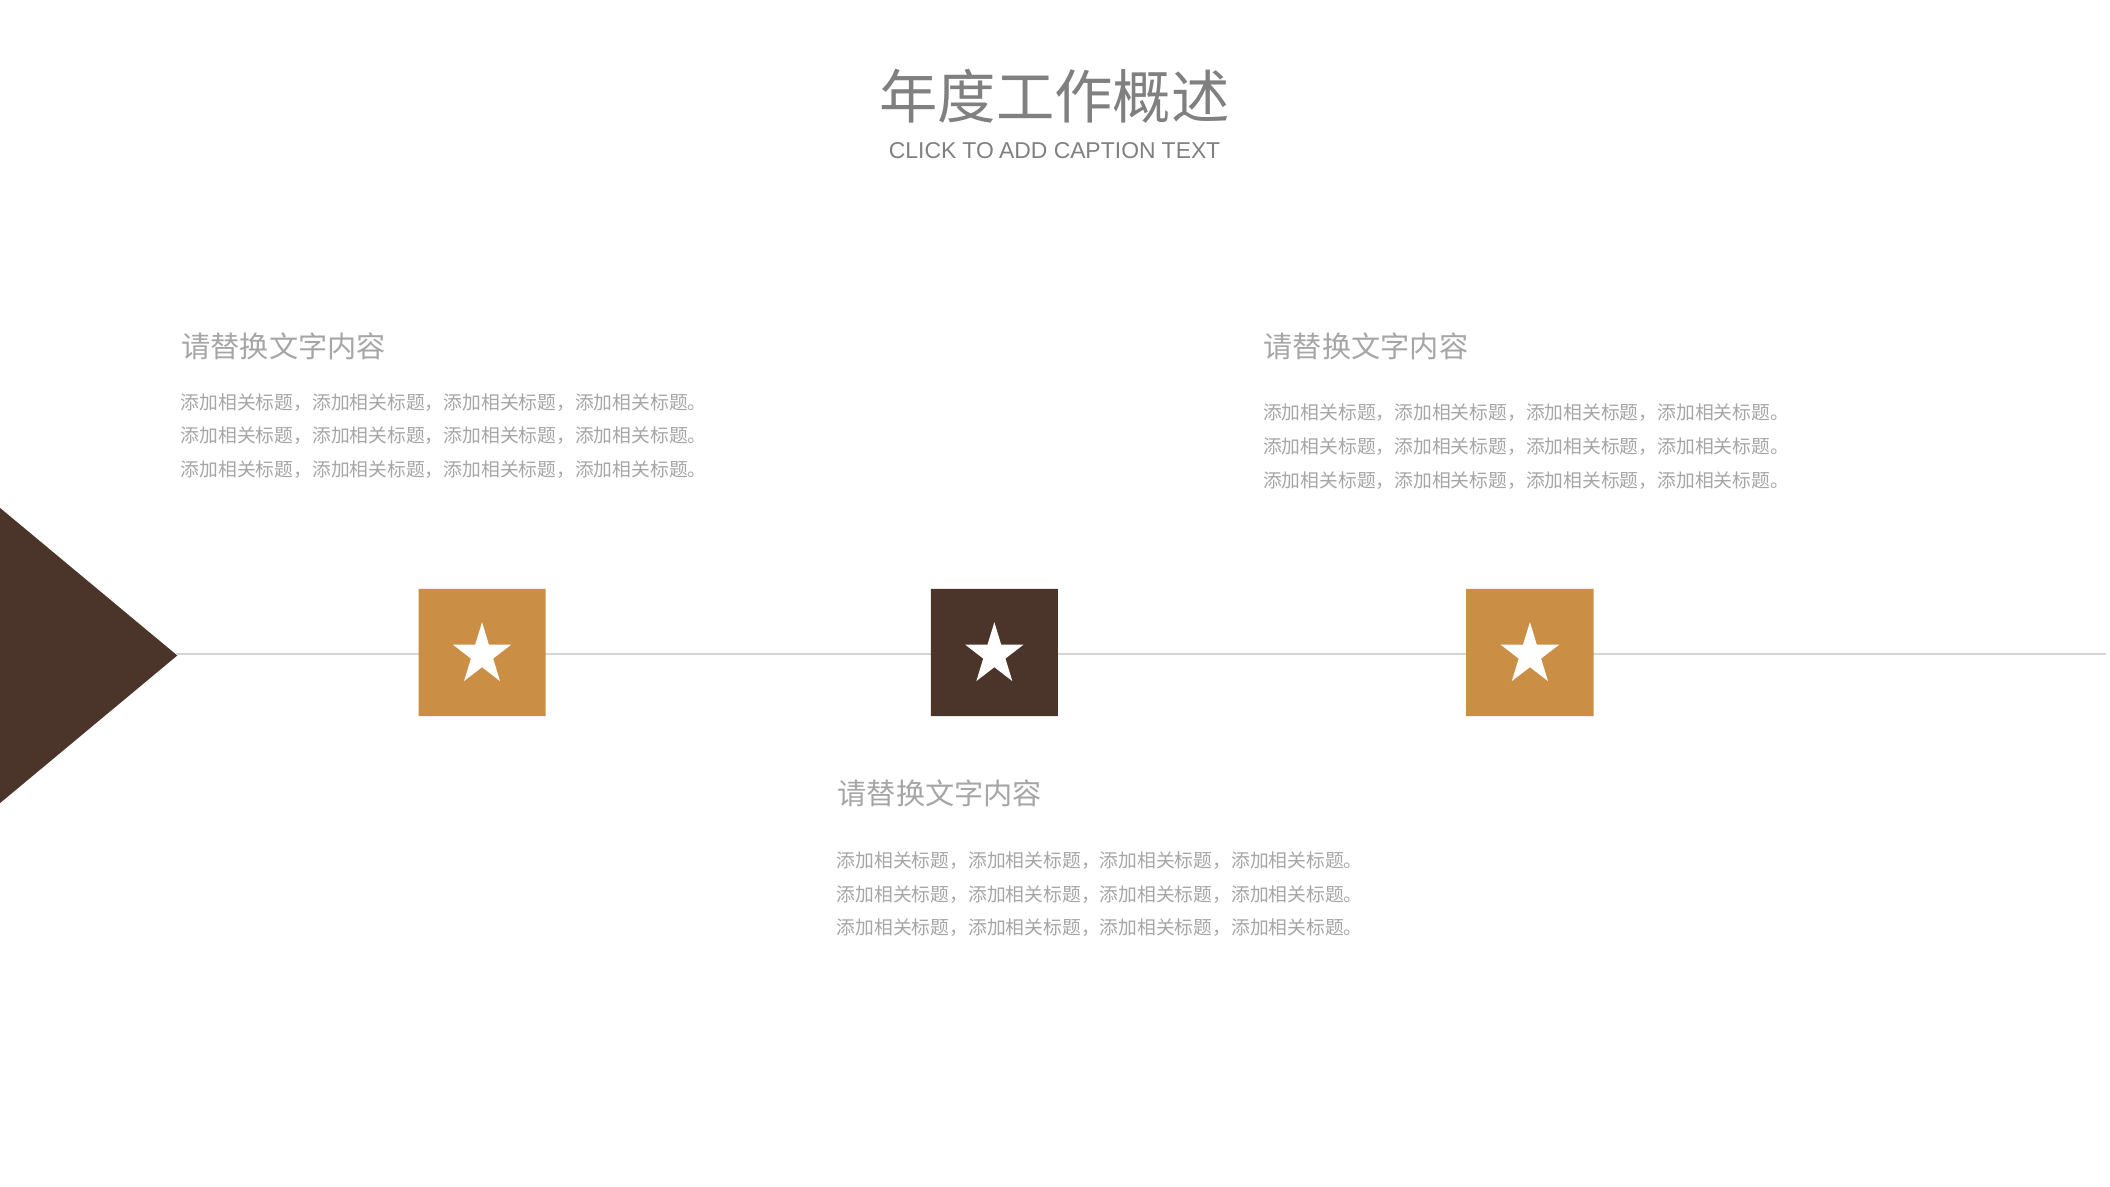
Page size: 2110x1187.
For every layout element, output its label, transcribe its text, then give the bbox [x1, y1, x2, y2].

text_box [1263, 328, 1799, 493]
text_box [836, 775, 1373, 940]
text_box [418, 588, 546, 717]
text_box 年度工作概述 [865, 60, 1245, 131]
text_box CLICK TO ADD CAPTION TEXT [865, 135, 1245, 163]
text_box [930, 588, 1058, 717]
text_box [1466, 588, 1594, 717]
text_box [180, 328, 717, 482]
text_box [0, 506, 179, 805]
